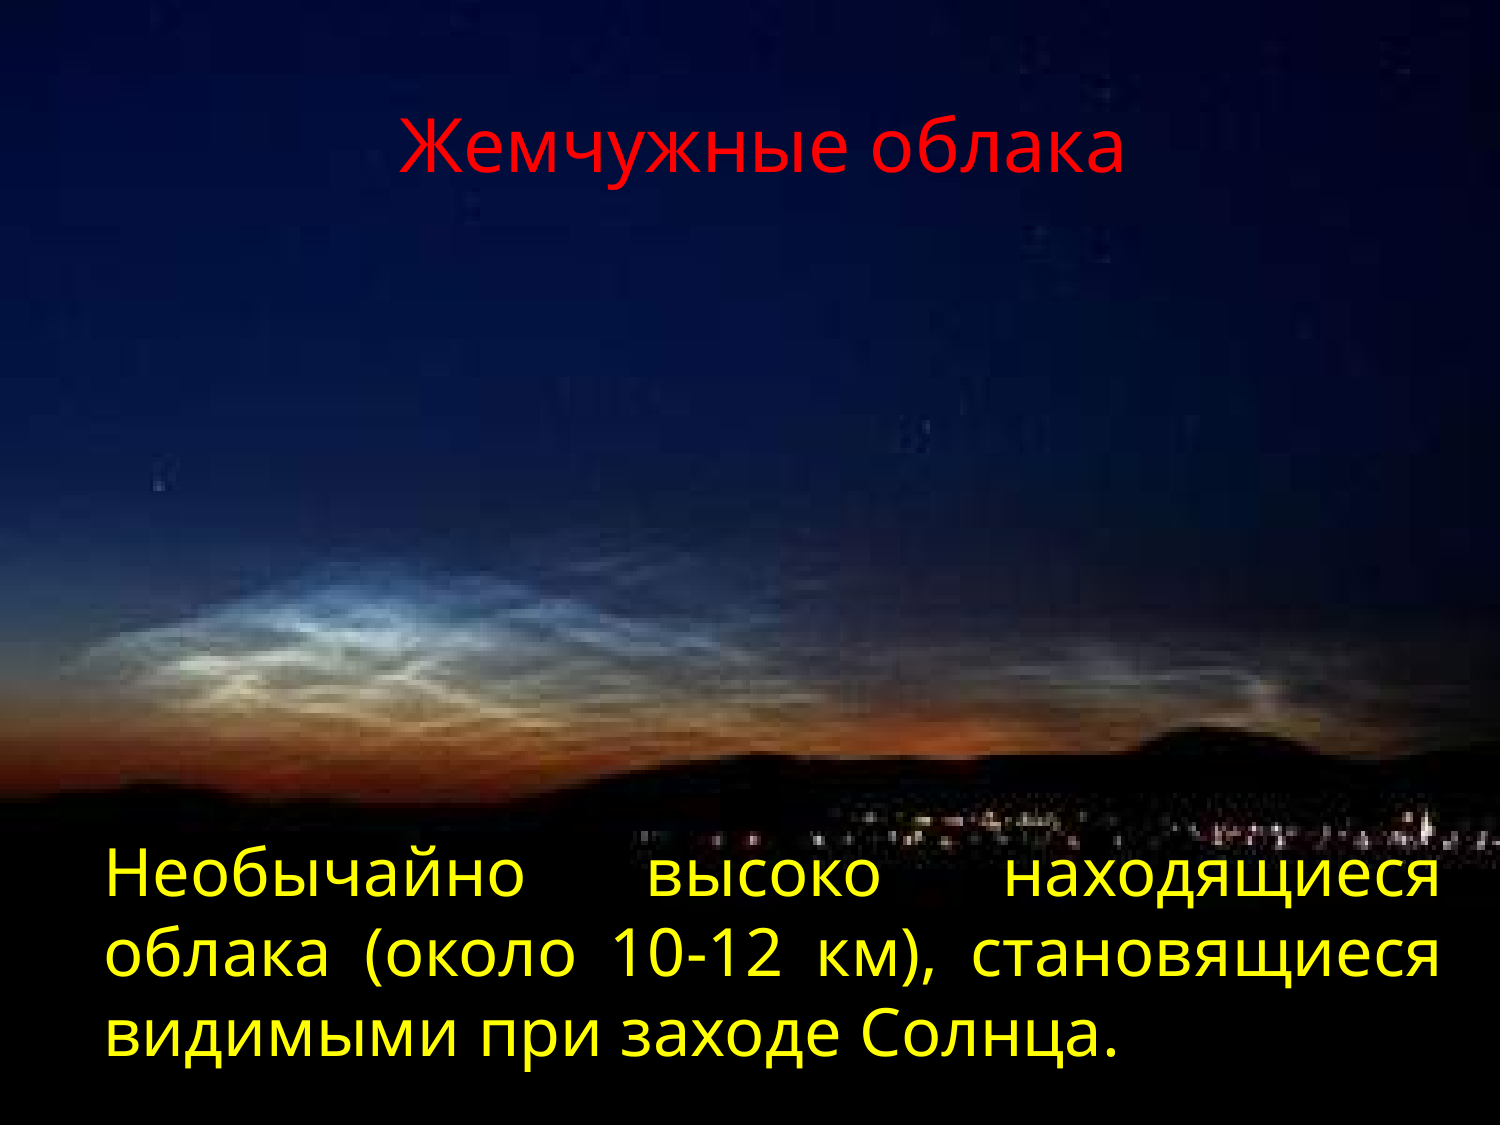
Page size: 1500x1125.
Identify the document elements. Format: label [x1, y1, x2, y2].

list [0, 0, 1500, 1125]
